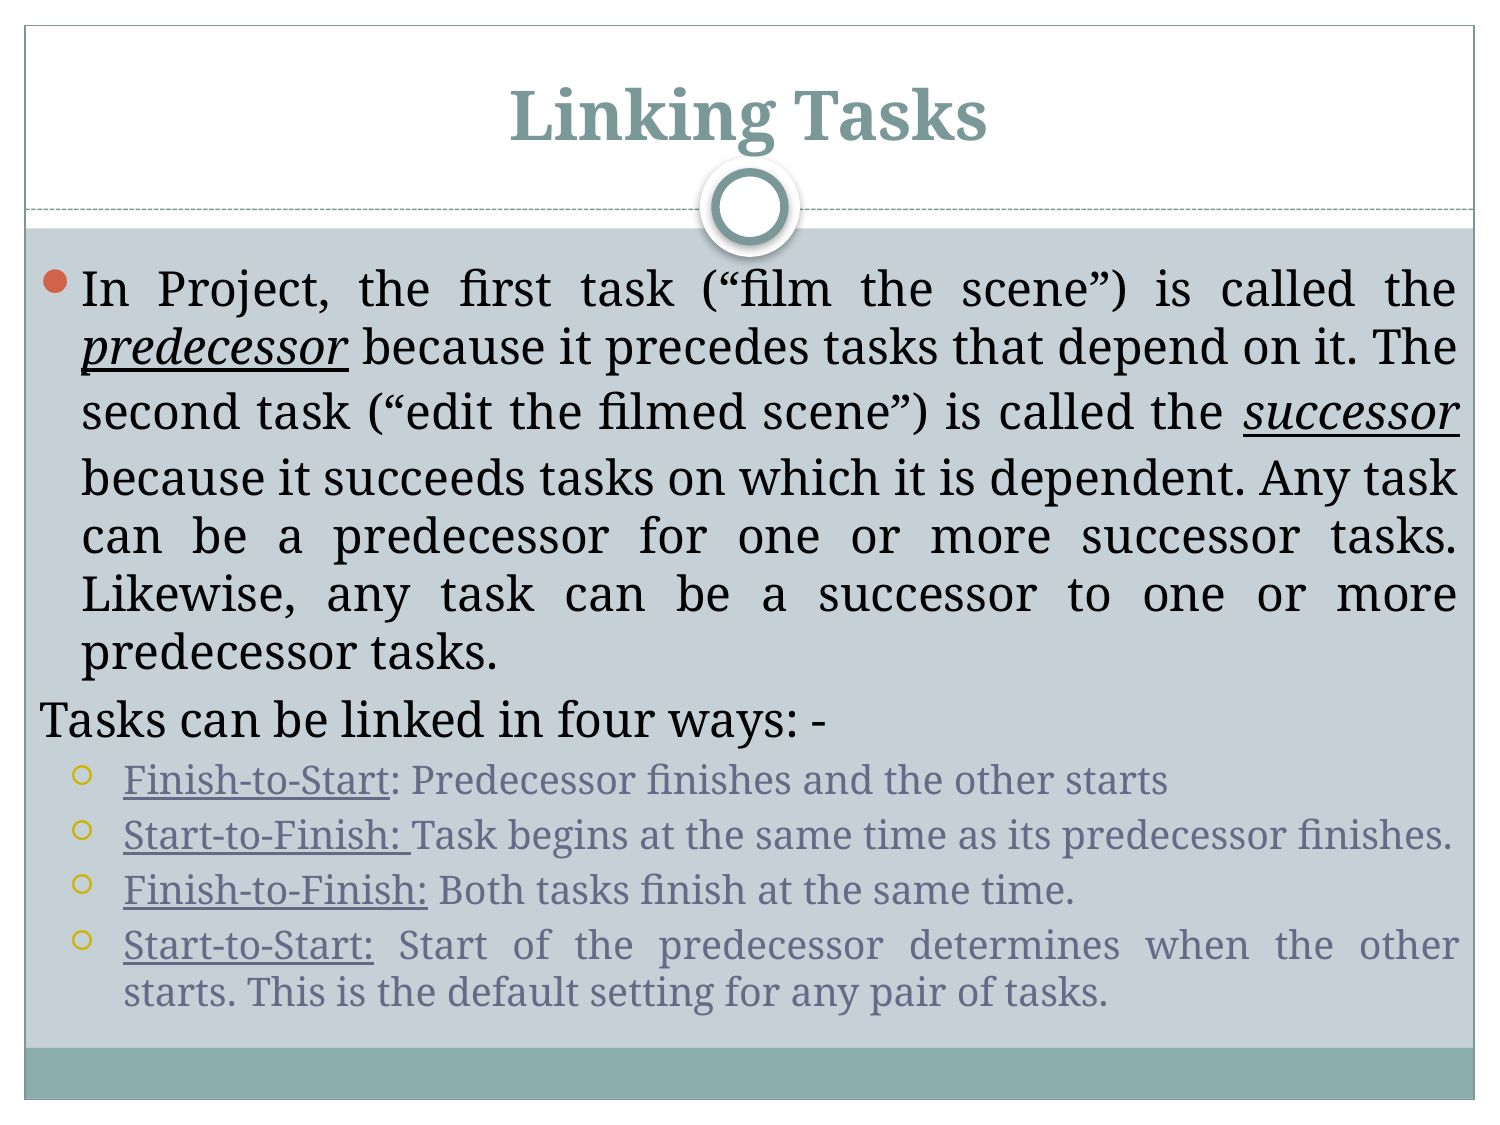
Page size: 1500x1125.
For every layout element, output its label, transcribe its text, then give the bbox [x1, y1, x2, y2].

title Linking Tasks [49, 37, 1450, 162]
list In Project, the first task (“film the scene”) is called the predecessor because it precedes tasks that depend on it. The second task (“edit the filmed scene”) is called the successor because it succeeds tasks on which it is dependent. Any task can be a predecessor for one or more successor tasks. Likewise, any task can be a successor to one or more predecessor tasks. Tasks can be linked in four ways: - Finish-to-Start: Predecessor finishes and the other starts Start-to-Finish: Task begins at the same time as its predecessor finishes. Finish-to-Finish: Both tasks finish at the same time. Start-to-Start: Start of the predecessor determines when the other starts. This is the default setting for any pair of tasks. [24, 250, 1475, 1063]
